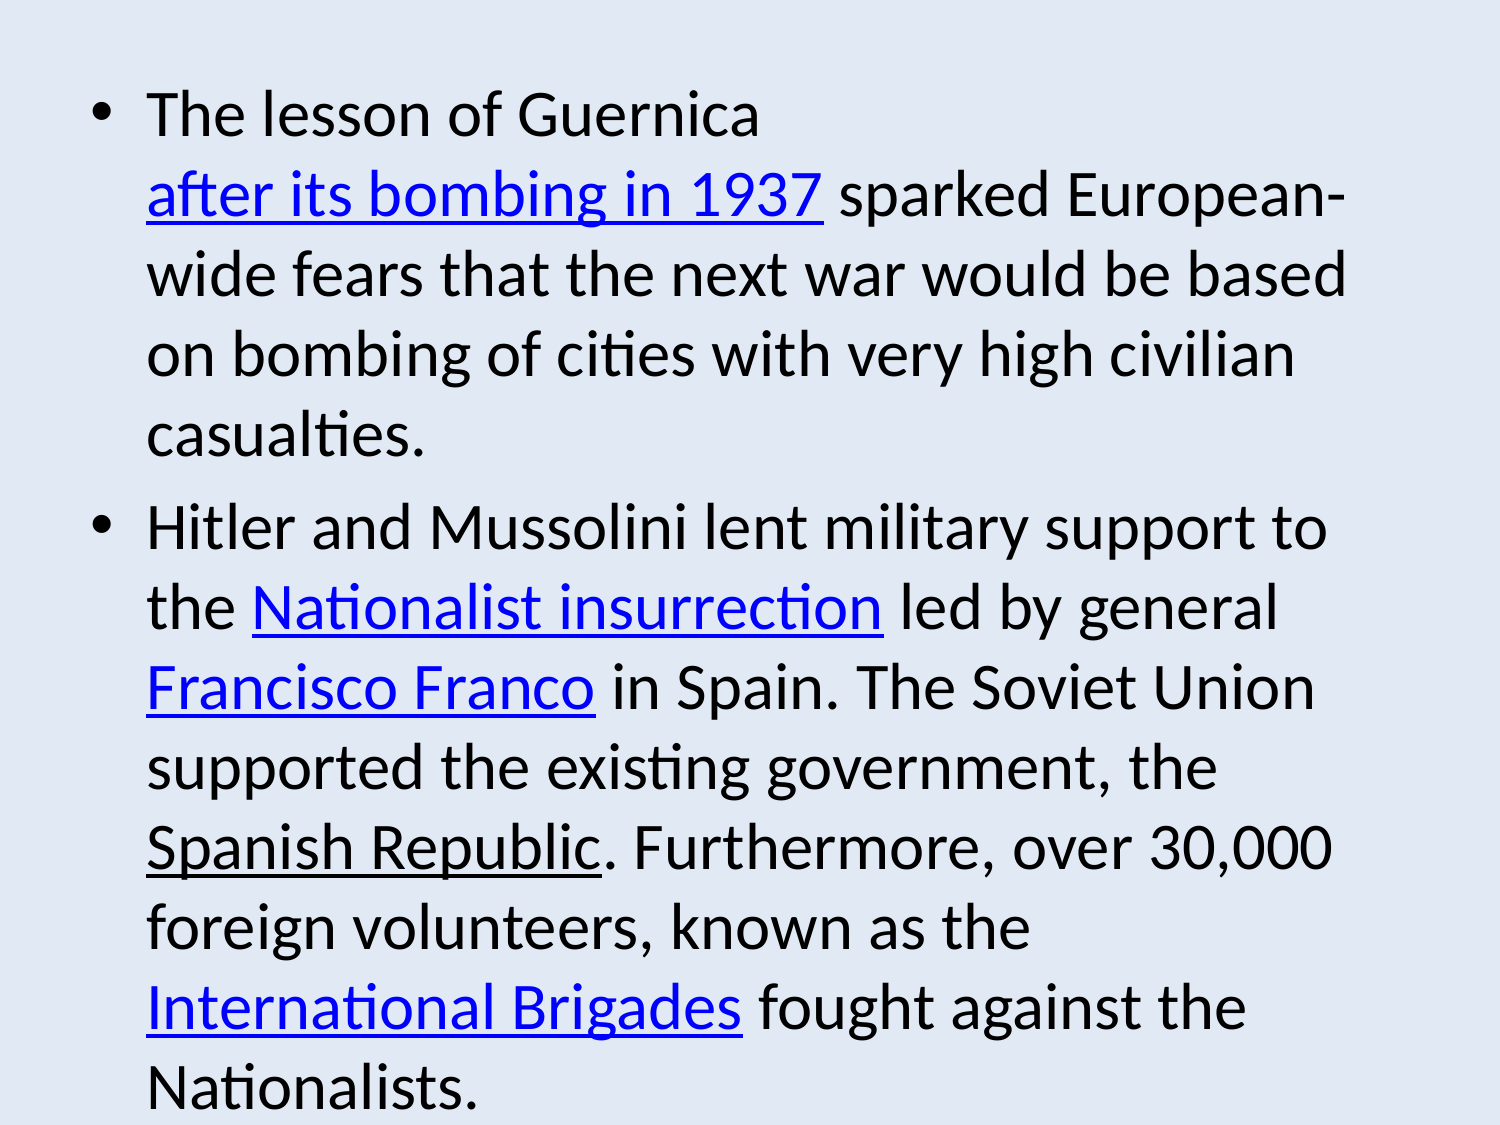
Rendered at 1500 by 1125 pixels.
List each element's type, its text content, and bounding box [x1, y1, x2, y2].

list The lesson of Guernica after its bombing in 1937 sparked European-wide fears that the next war would be based on bombing of cities with very high civilian casualties. Hitler and Mussolini lent military support to the Nationalist insurrection led by general Francisco Franco in Spain. The Soviet Union supported the existing government, the Spanish Republic. Furthermore, over 30,000 foreign volunteers, known as the International Brigades fought against the Nationalists. [75, 62, 1425, 1005]
